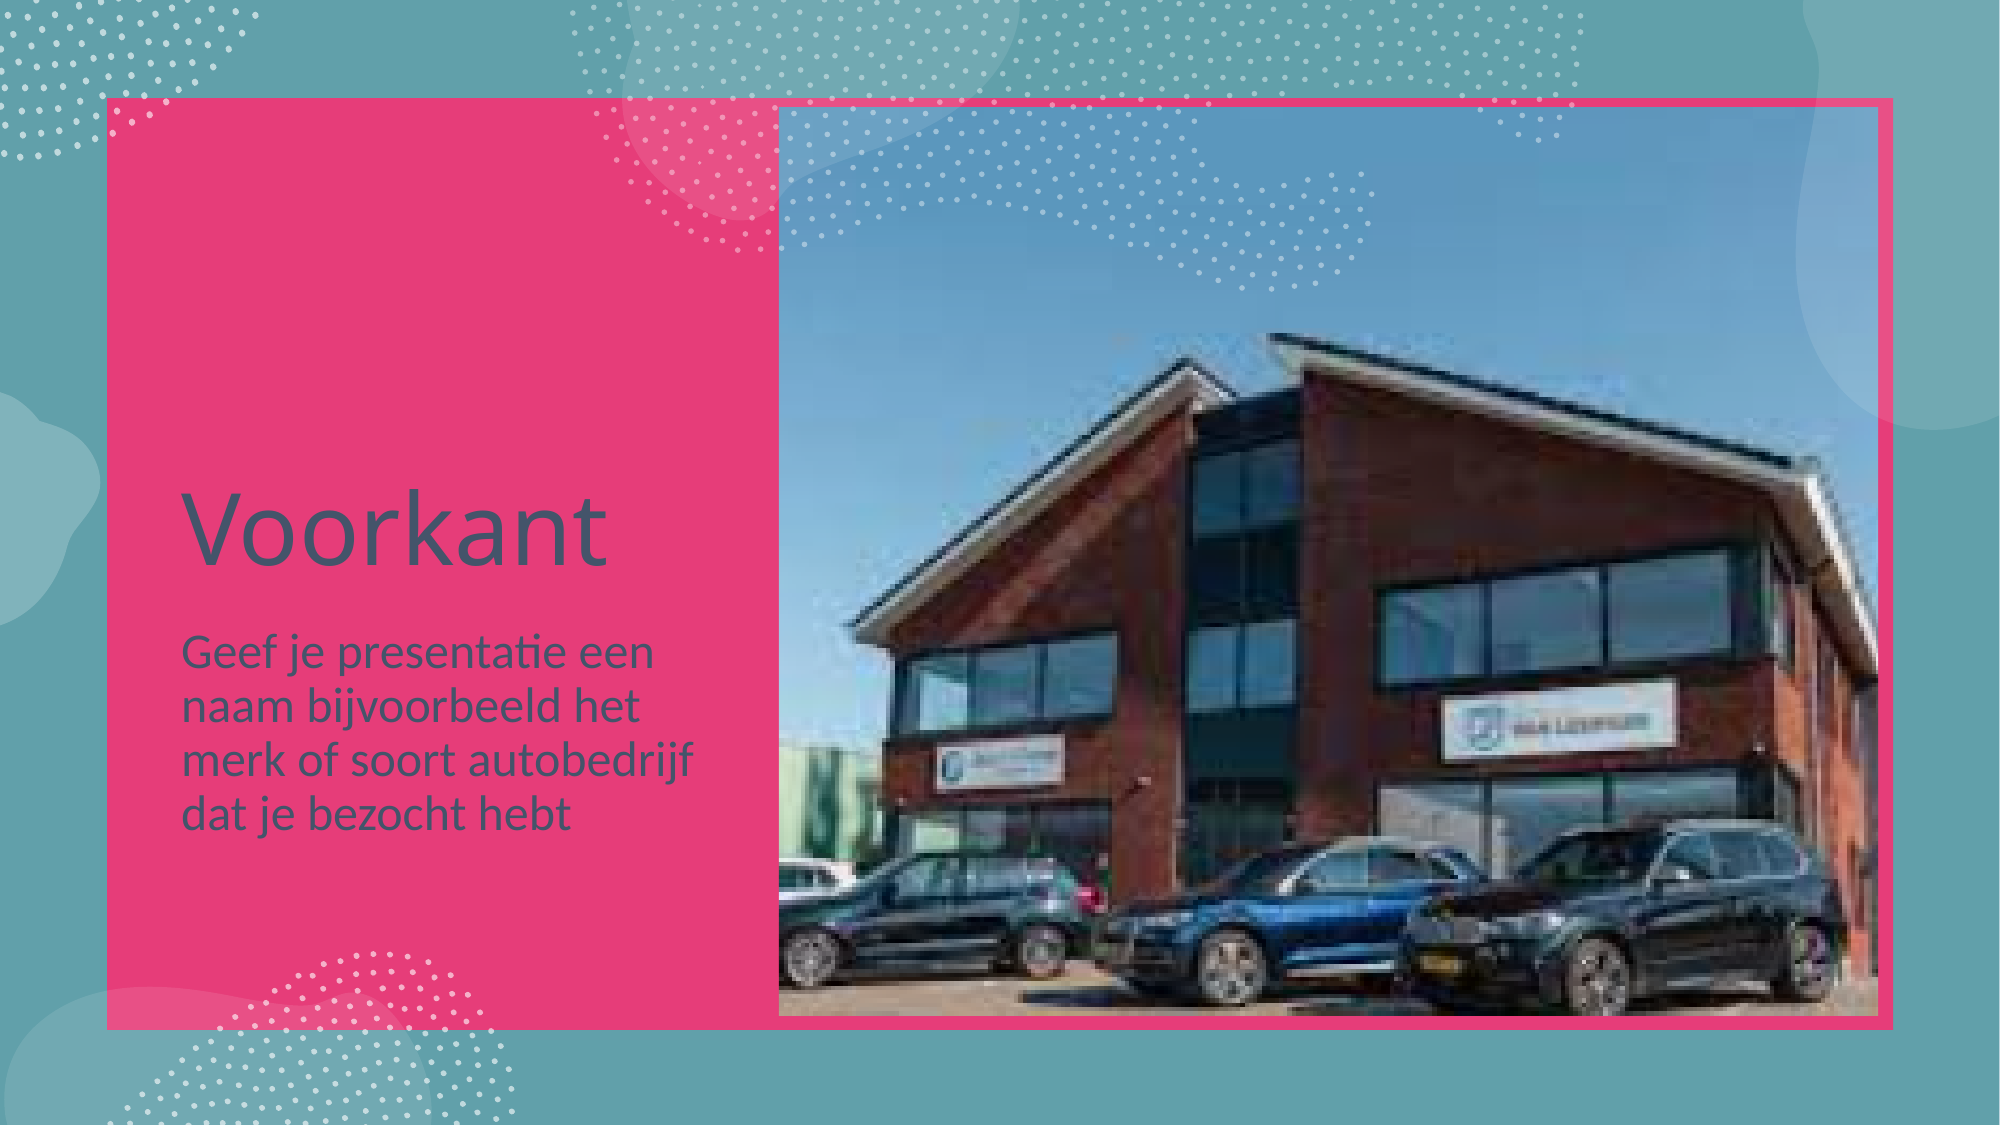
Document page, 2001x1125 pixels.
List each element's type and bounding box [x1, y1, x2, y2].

text_box [0, 0, 2000, 1125]
